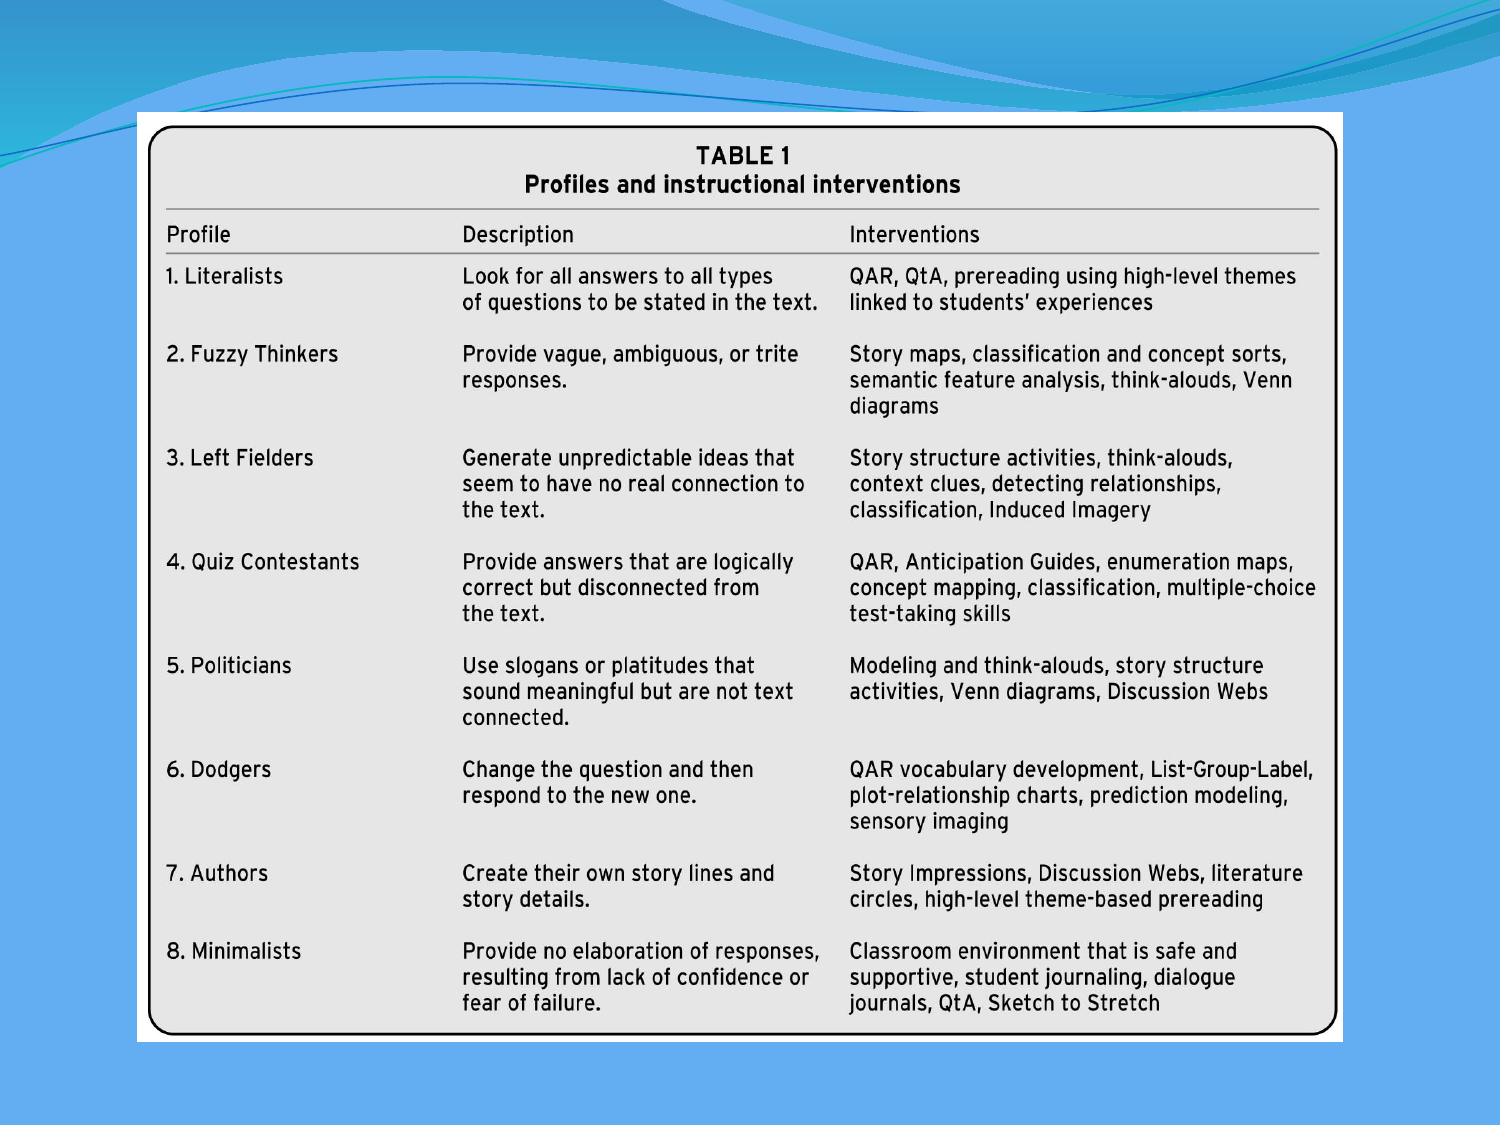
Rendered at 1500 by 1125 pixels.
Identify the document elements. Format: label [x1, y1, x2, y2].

picture [137, 112, 1343, 1042]
